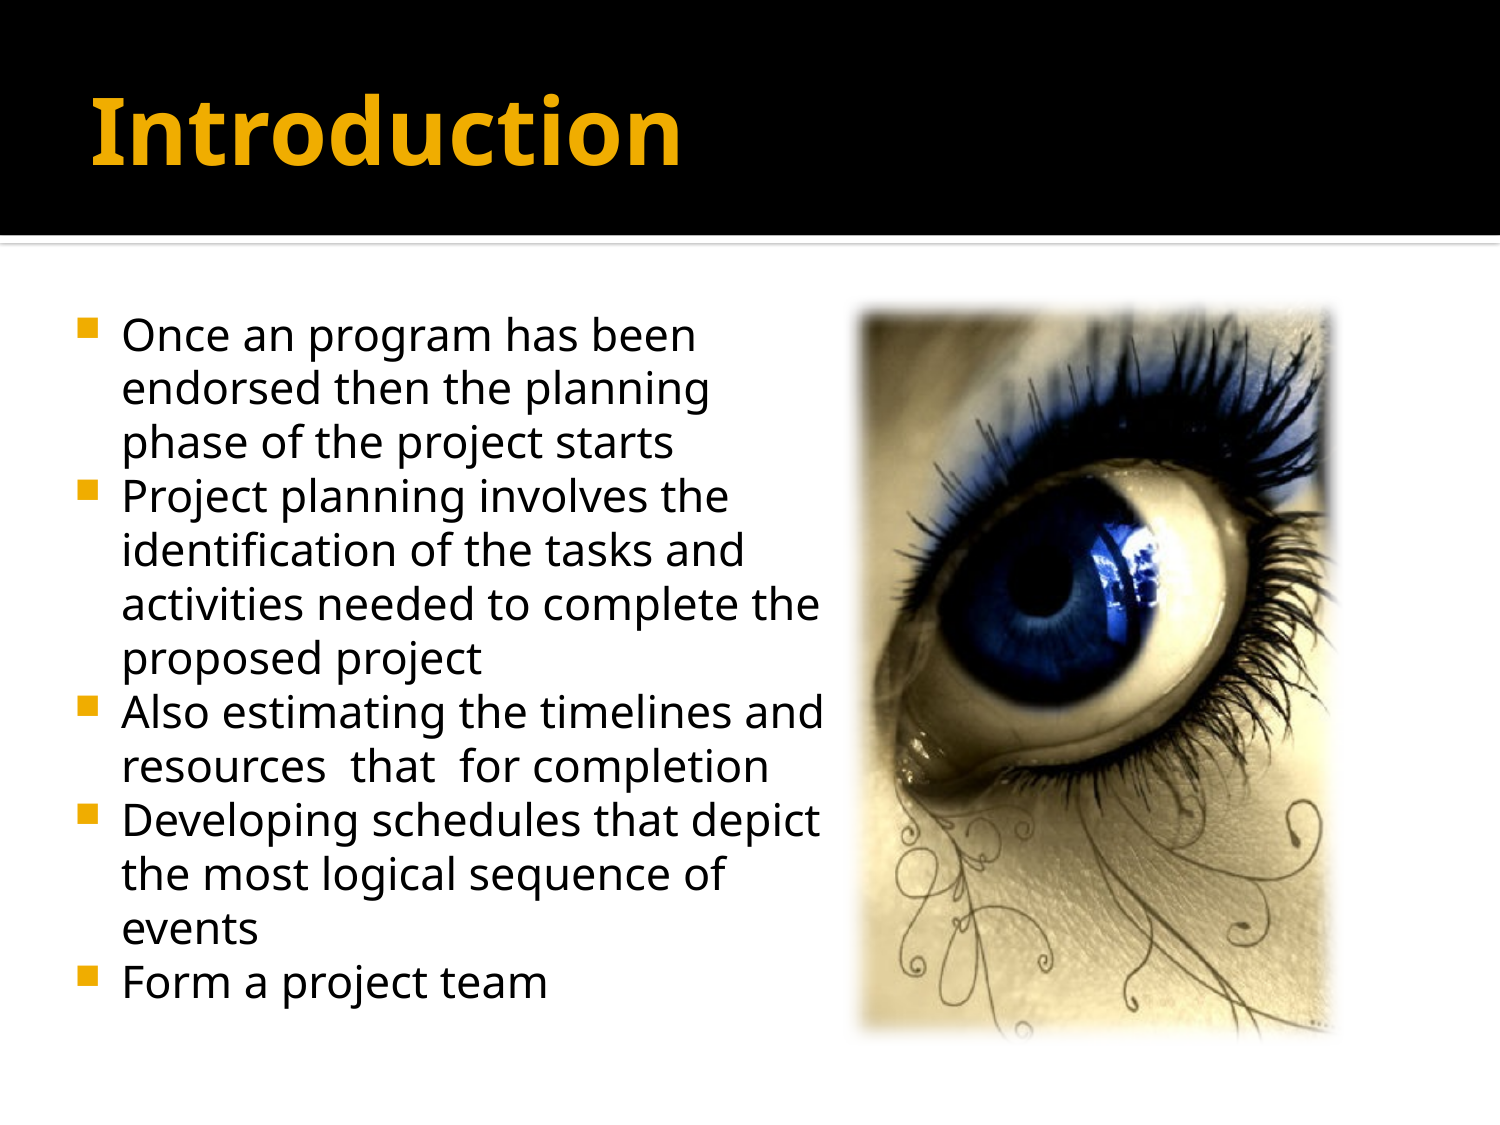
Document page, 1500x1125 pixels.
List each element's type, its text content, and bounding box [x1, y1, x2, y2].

title Introduction [75, 24, 1425, 231]
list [843, 295, 1344, 1046]
list Once an program has been endorsed then the planning phase of the project starts Project planning involves the identification of the tasks and activities needed to complete the proposed project Also estimating the timelines and resources that for completion Developing schedules that depict the most logical sequence of events Form a project team [41, 291, 845, 1050]
